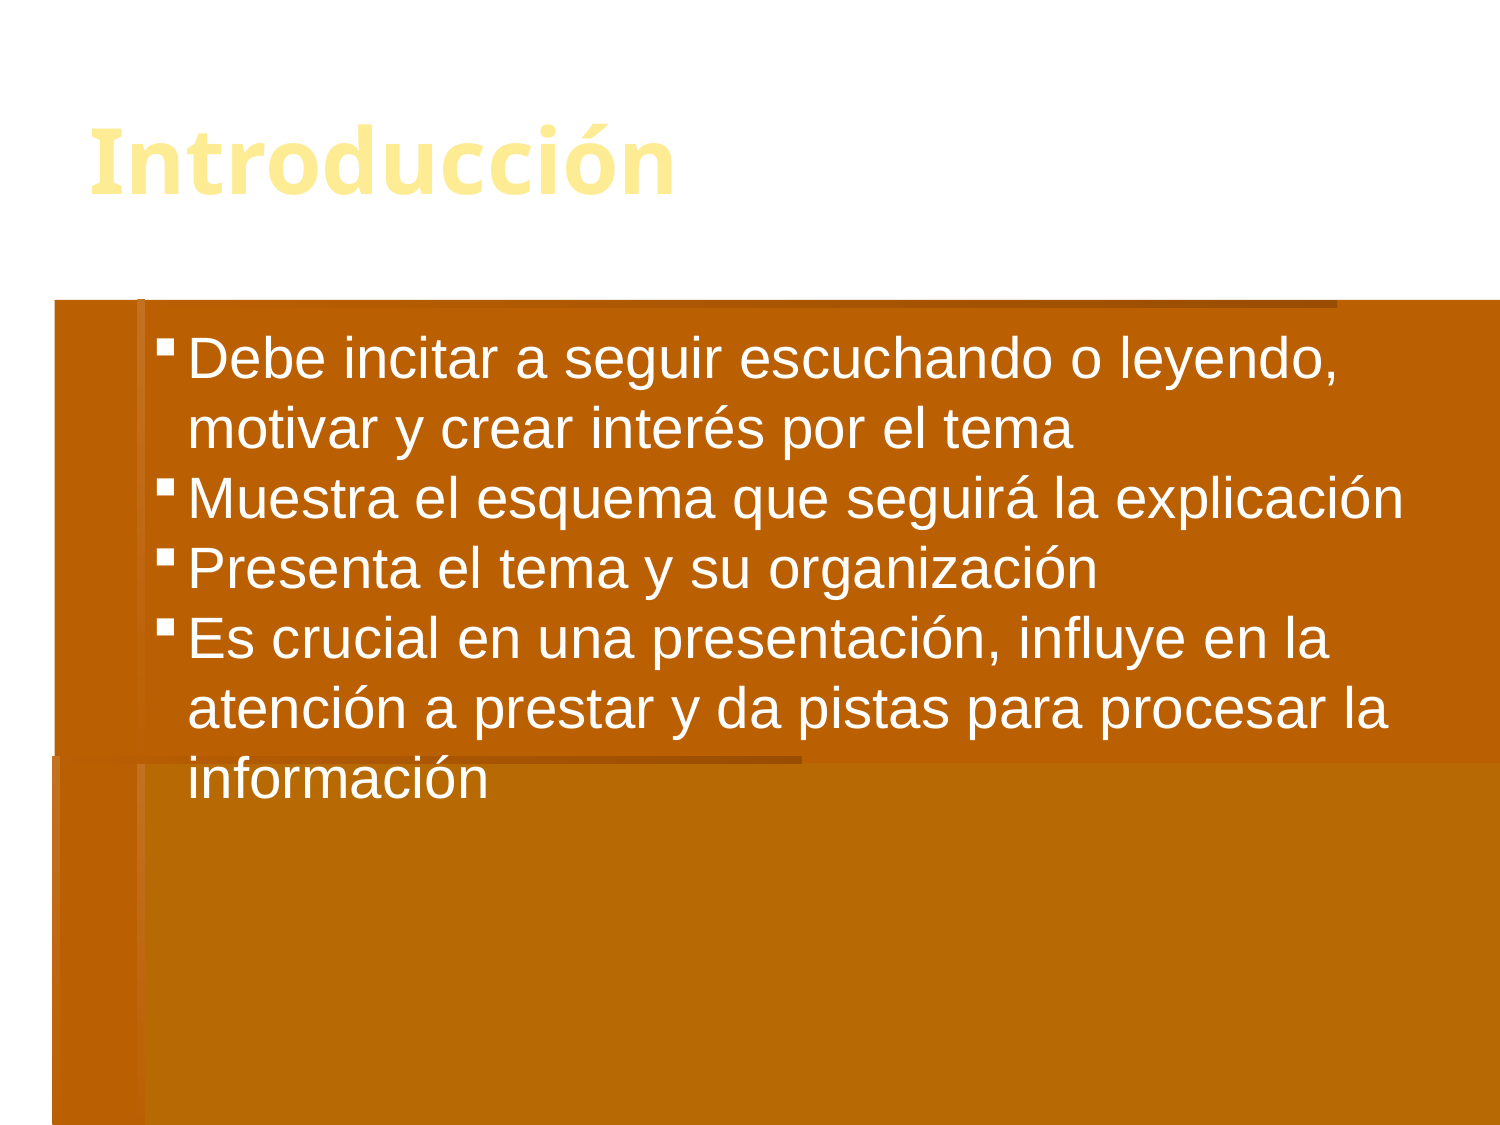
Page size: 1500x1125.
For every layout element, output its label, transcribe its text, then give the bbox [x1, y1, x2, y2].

text_box Introducción [75, 40, 1451, 275]
text_box Debe incitar a seguir escuchando o leyendo, motivar y crear interés por el tema Muestra el esquema que seguirá la explicación Presenta el tema y su organización Es crucial en una presentación, influye en la atención a prestar y da pistas para procesar la información [137, 312, 1451, 1000]
